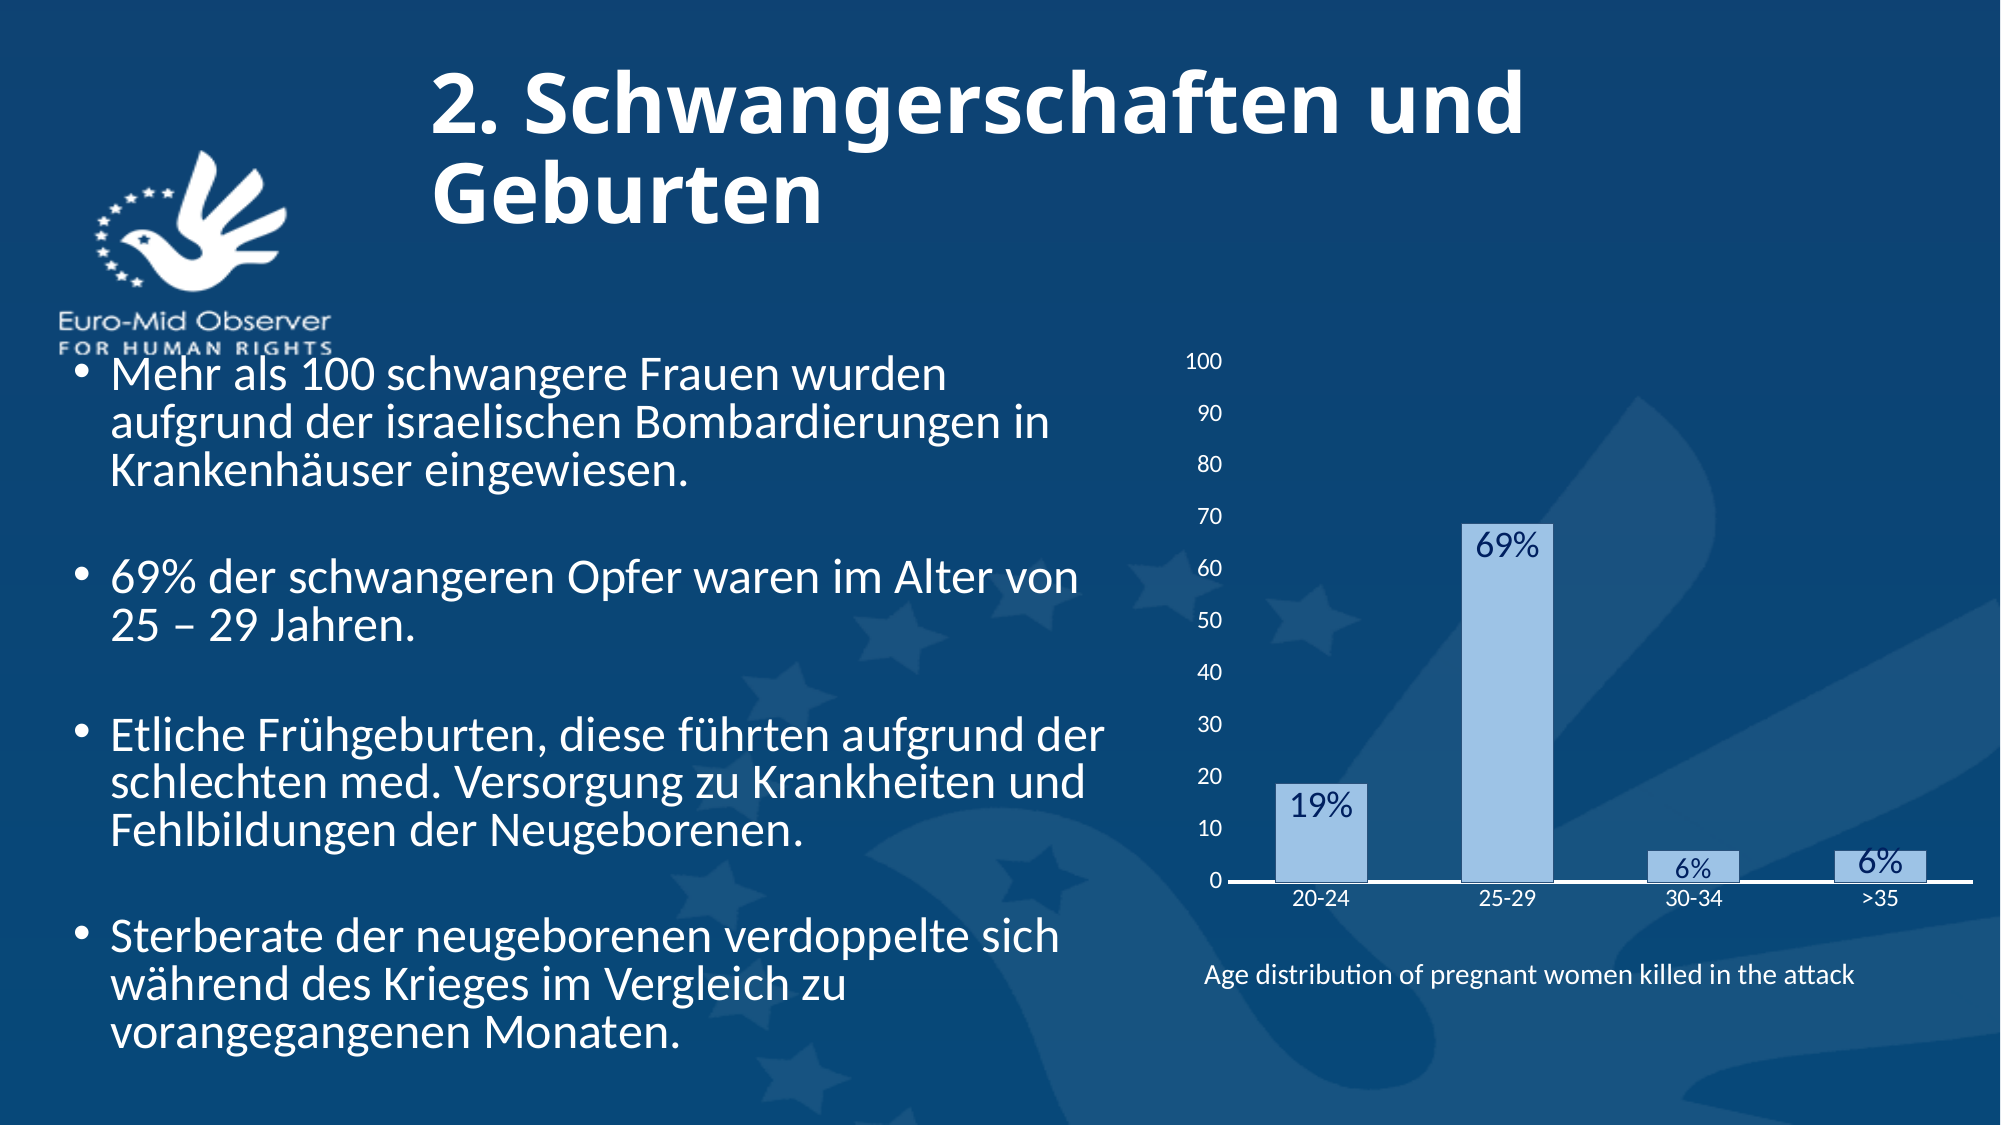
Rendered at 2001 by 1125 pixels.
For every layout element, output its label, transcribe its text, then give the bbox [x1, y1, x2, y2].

picture [0, 0, 2001, 1125]
title 2. Schwangerschaften und Geburten [415, 36, 1946, 268]
list Mehr als 100 schwangere Frauen wurden aufgrund der israelischen Bombardierungen in Krankenhäuser eingewiesen. 69% der schwangeren Opfer waren im Alter von 25 – 29 Jahren. Etliche Frühgeburten, diese führten aufgrund der schlechten med. Versorgung zu Krankheiten und Fehlbildungen der Neugeborenen. Sterberate der neugeborenen verdoppelte sich während des Krieges im Vergleich zu vorangegangenen Monaten. [57, 344, 1128, 1078]
text_box Age distribution of pregnant women killed in the attack [1189, 955, 1969, 998]
chart [1145, 330, 1977, 955]
